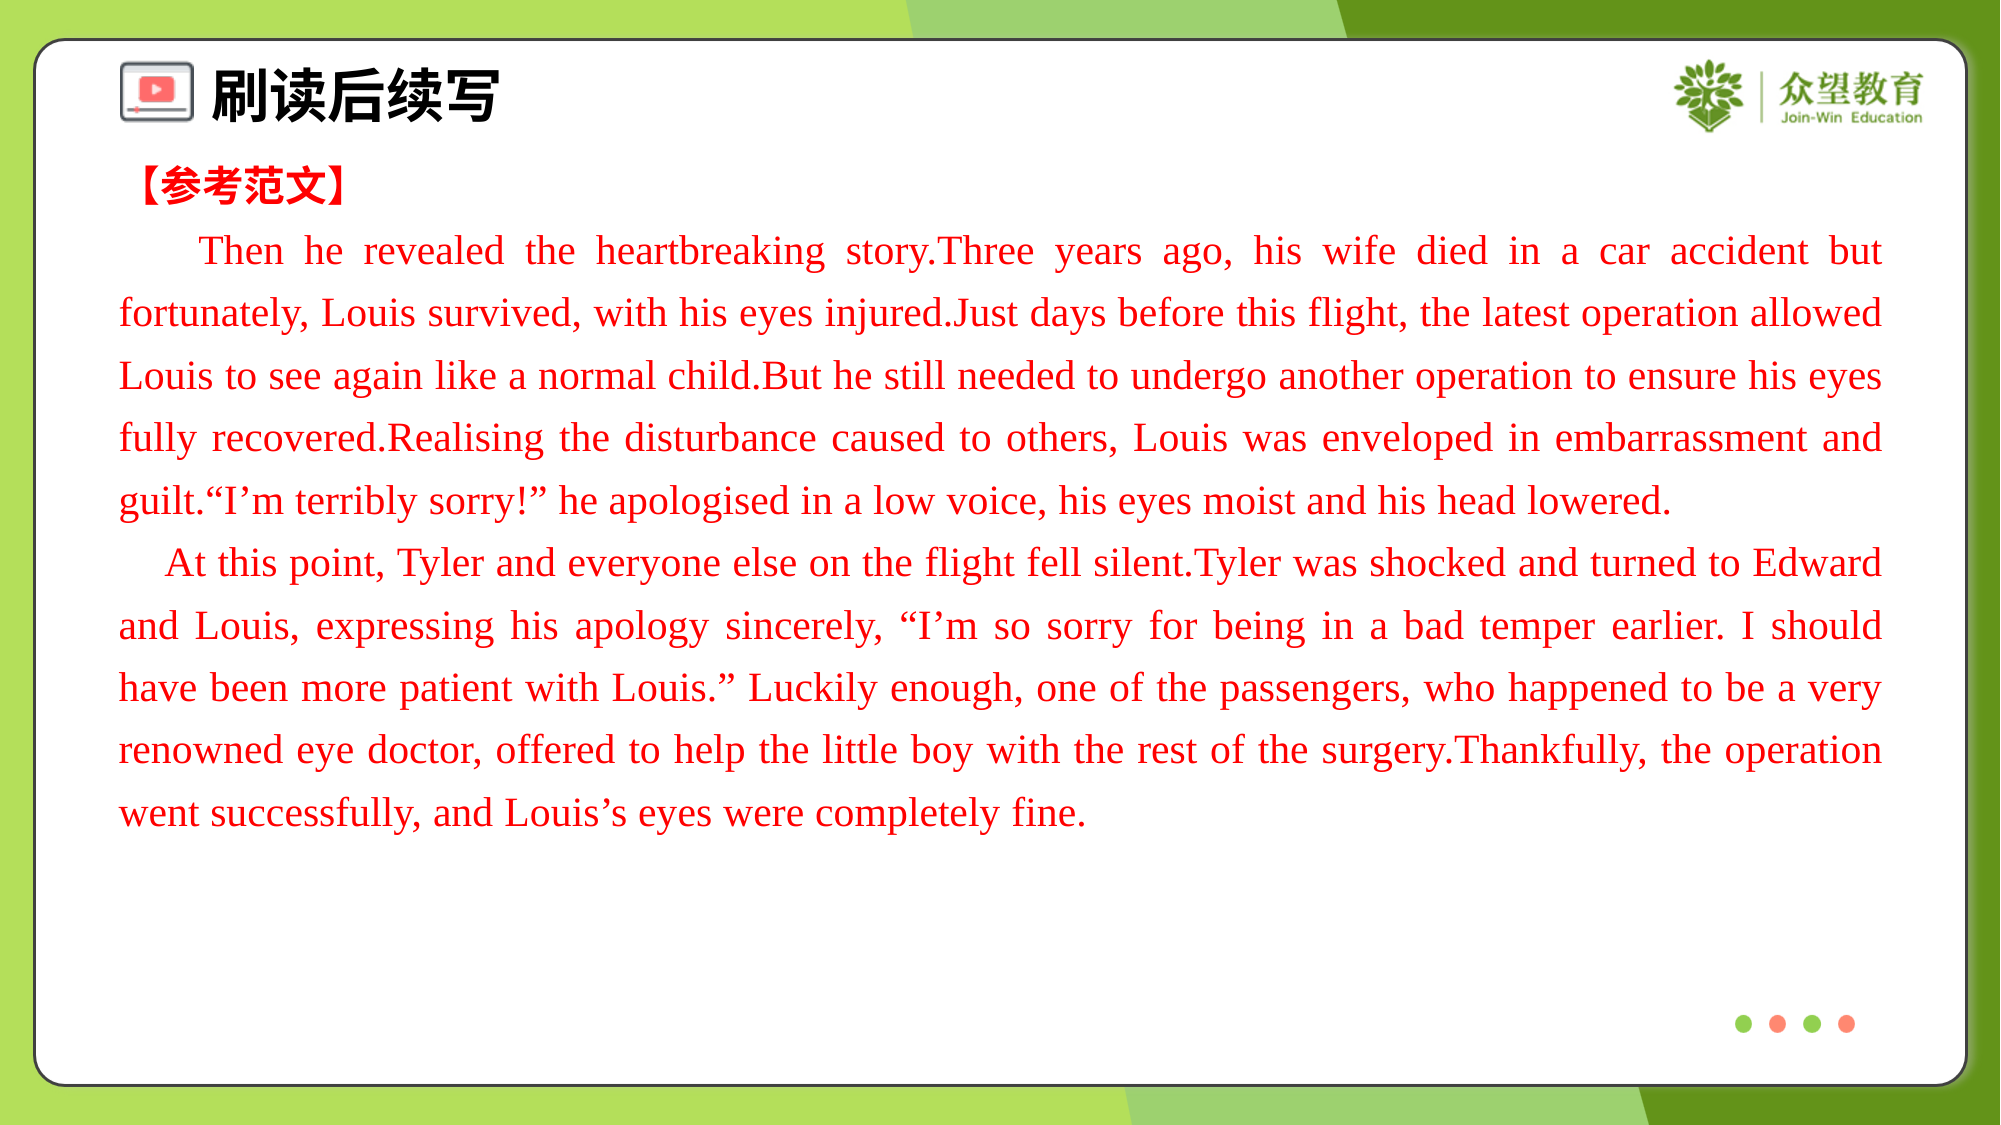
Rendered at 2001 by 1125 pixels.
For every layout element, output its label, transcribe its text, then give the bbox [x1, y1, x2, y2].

text_box 【参考范文】 Then he revealed the heartbreaking story.Three years ago, his wife died in a car accident but fortunately, Louis survived, with his eyes injured.Just days before this flight, the latest operation allowed Louis to see again like a normal child.But he still needed to undergo another operation to ensure his eyes fully recovered.Realising the disturbance caused to others, Louis was enveloped in embarrassment and guilt.“I’m terribly sorry!” he apologised in a low voice, his eyes moist and his head lowered. At this point, Tyler and everyone else on the flight fell silent.Tyler was shocked and turned to Edward and Louis, expressing his apology sincerely, “I’m so sorry for being in a bad temper earlier. I should have been more patient with Louis.” Luckily enough, one of the passengers, who happened to be a very renowned eye doctor, offered to help the little boy with the rest of the surgery.Thankfully, the operation went successfully, and Louis’s eyes were completely fine. [118, 147, 1883, 893]
picture [0, 0, 2000, 1125]
